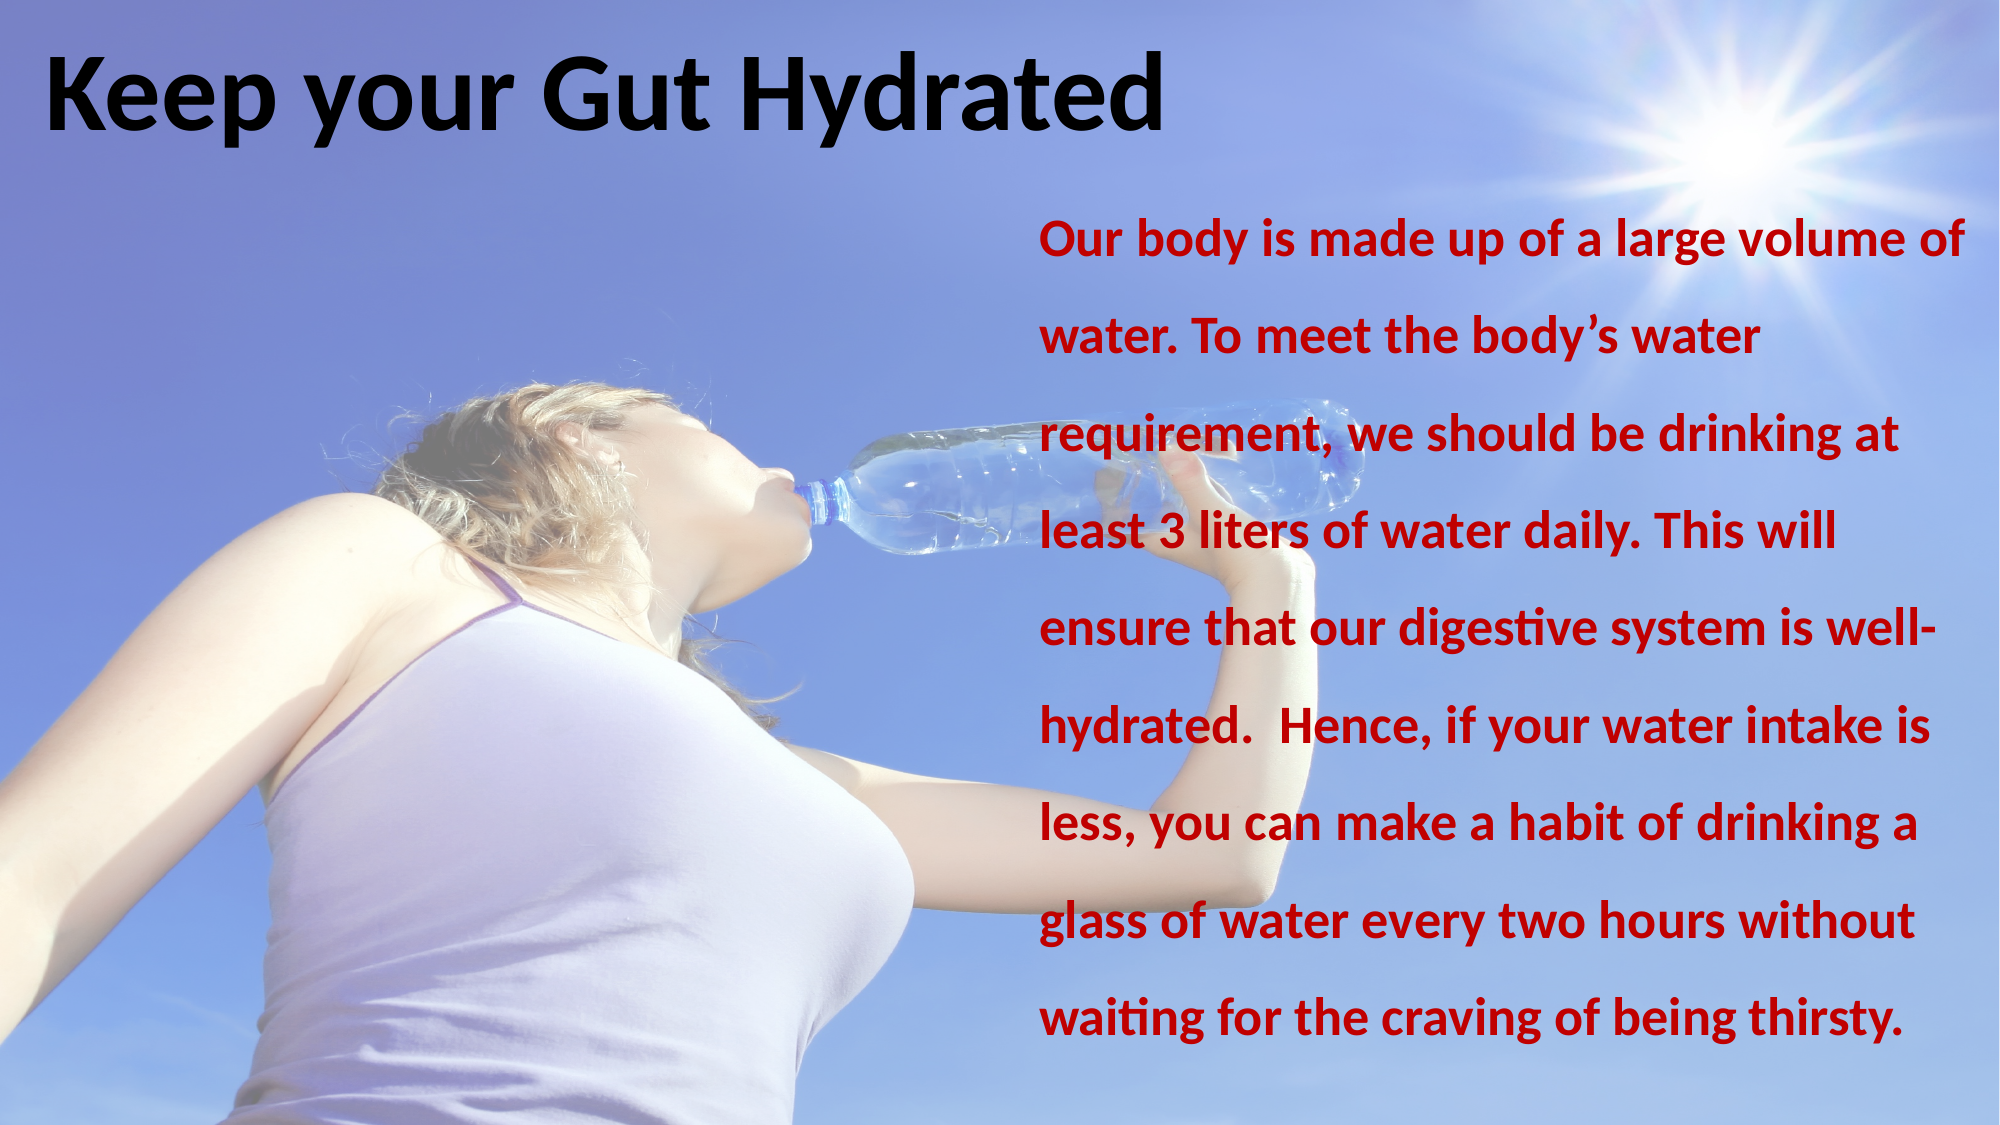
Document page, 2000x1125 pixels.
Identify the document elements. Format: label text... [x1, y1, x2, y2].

text_box Our body is made up of a large volume of water. To meet the body’s water requirement, we should be drinking at least 3 liters of water daily. This will ensure that our digestive system is well-hydrated. Hence, if your water intake is less, you can make a habit of drinking a glass of water every two hours without waiting for the craving of being thirsty. [1024, 162, 2000, 1054]
text_box Keep your Gut Hydrated [30, 10, 1184, 161]
